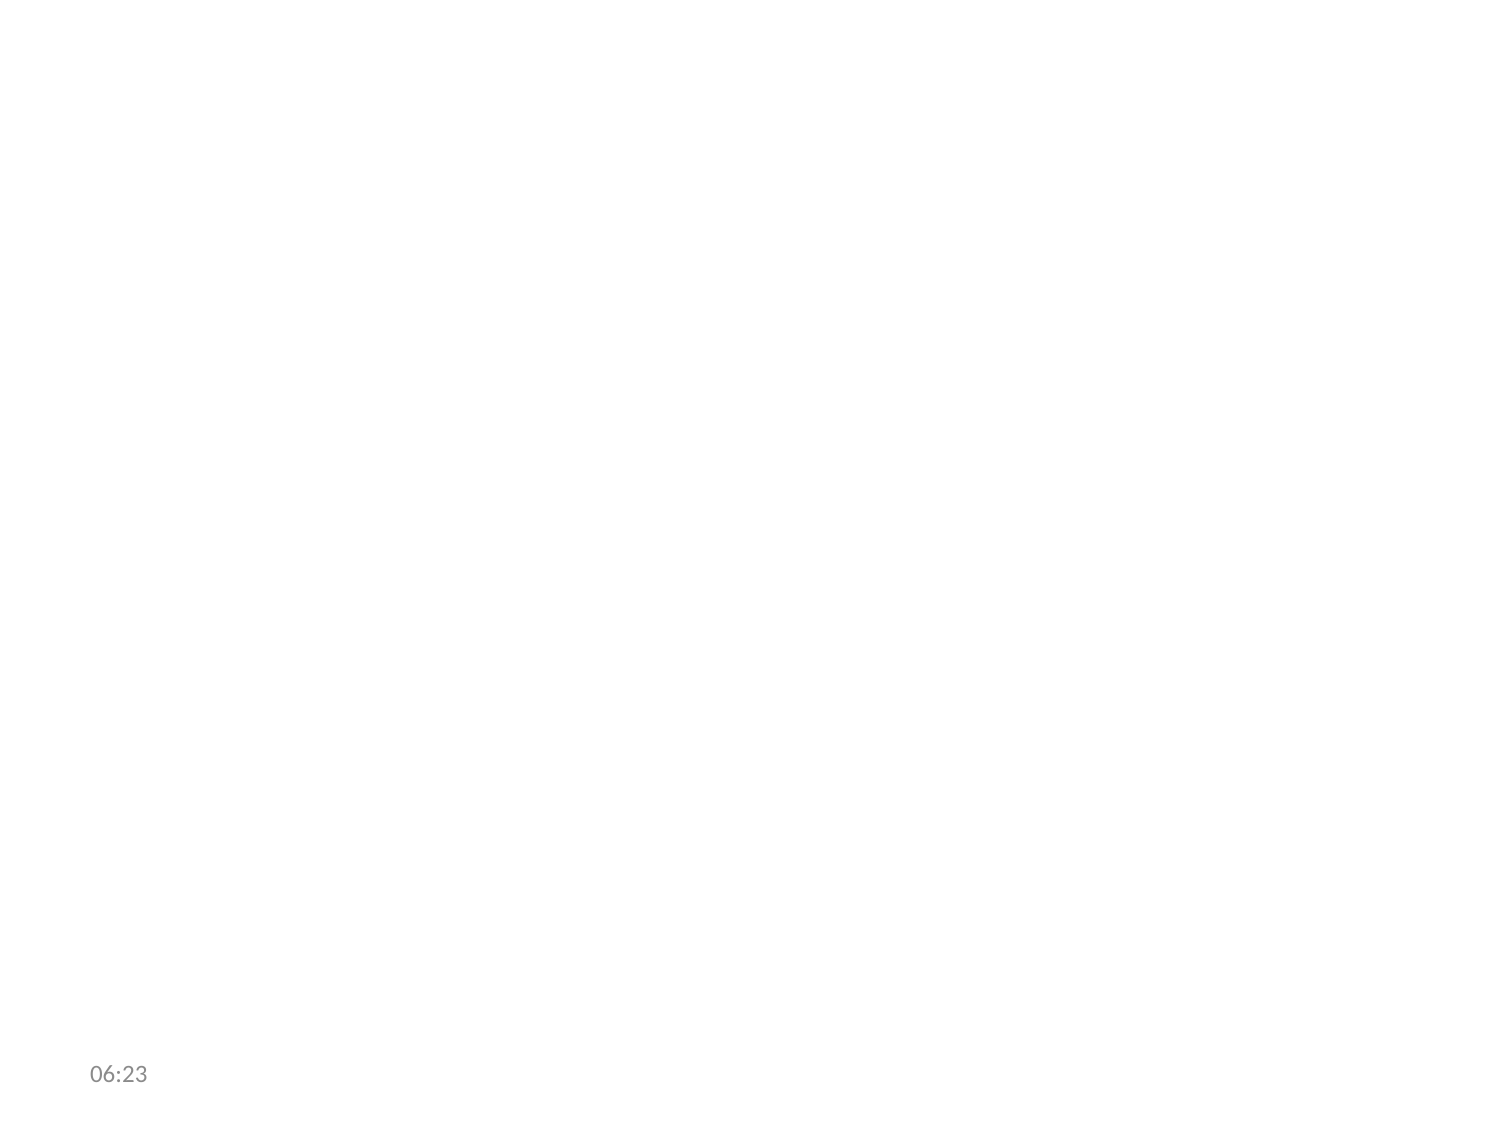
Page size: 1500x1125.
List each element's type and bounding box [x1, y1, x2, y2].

slide_number [75, 1042, 425, 1103]
